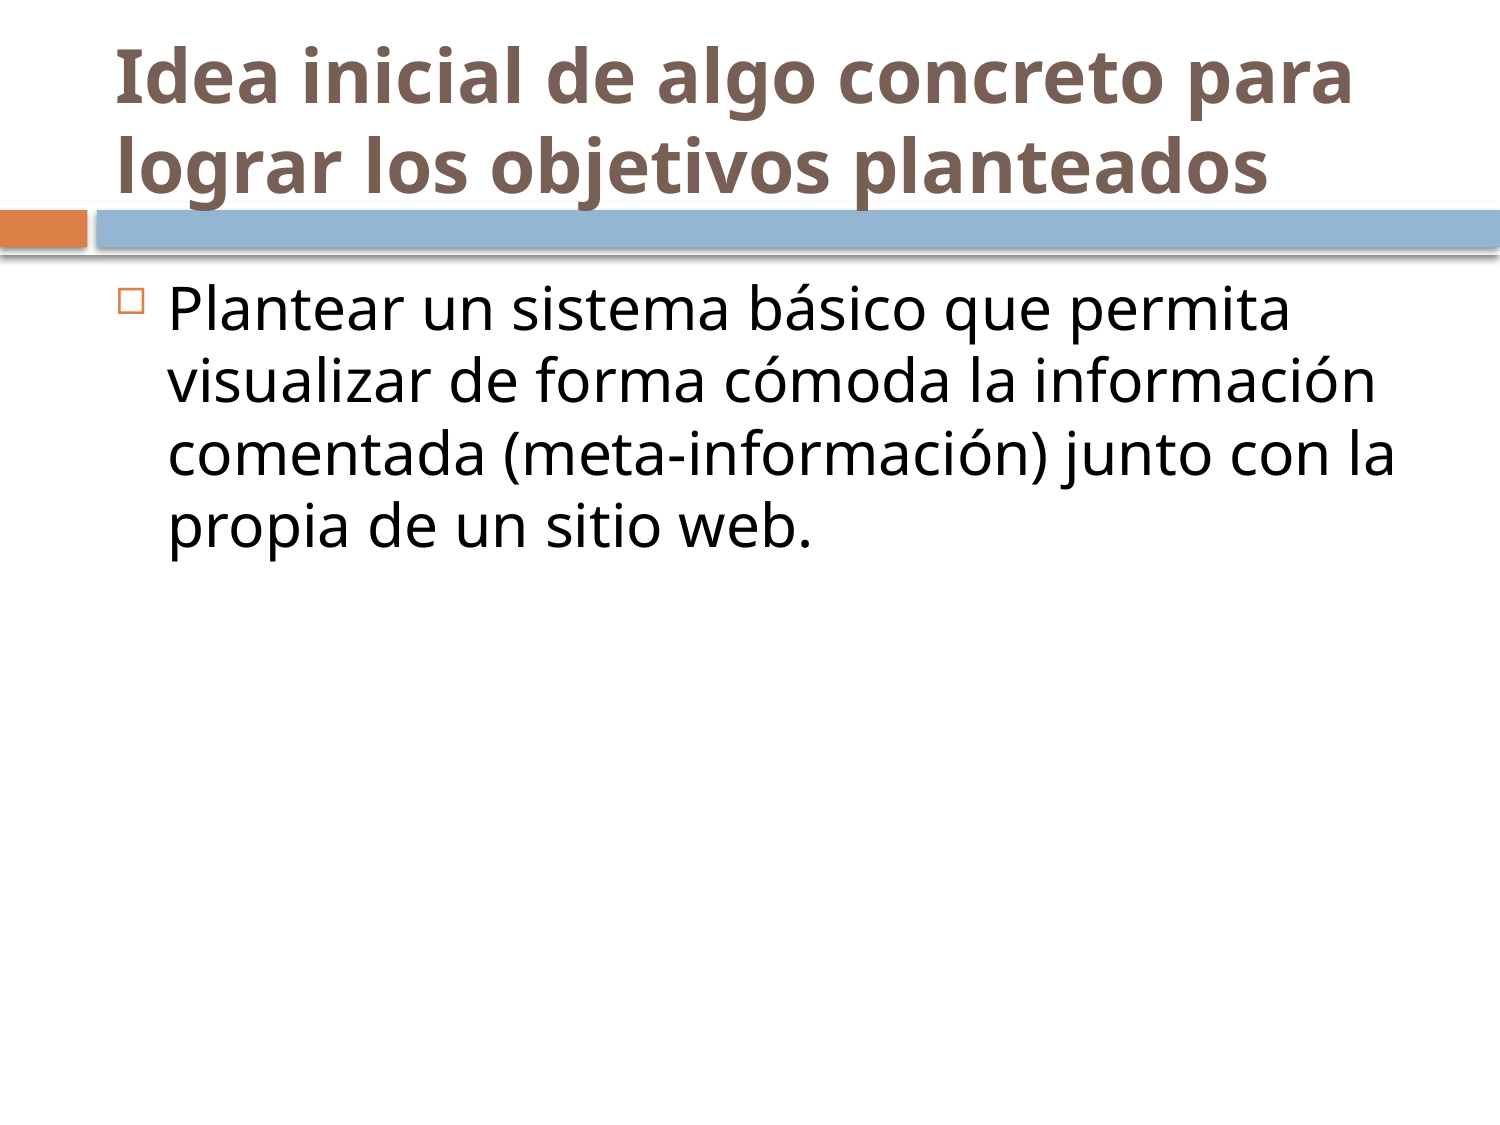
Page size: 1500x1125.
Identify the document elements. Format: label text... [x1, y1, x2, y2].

title Idea inicial de algo concreto para lograr los objetivos planteados [100, 37, 1438, 200]
list Plantear un sistema básico que permita visualizar de forma cómoda la información comentada (meta-información) junto con la propia de un sitio web. [100, 262, 1438, 1000]
